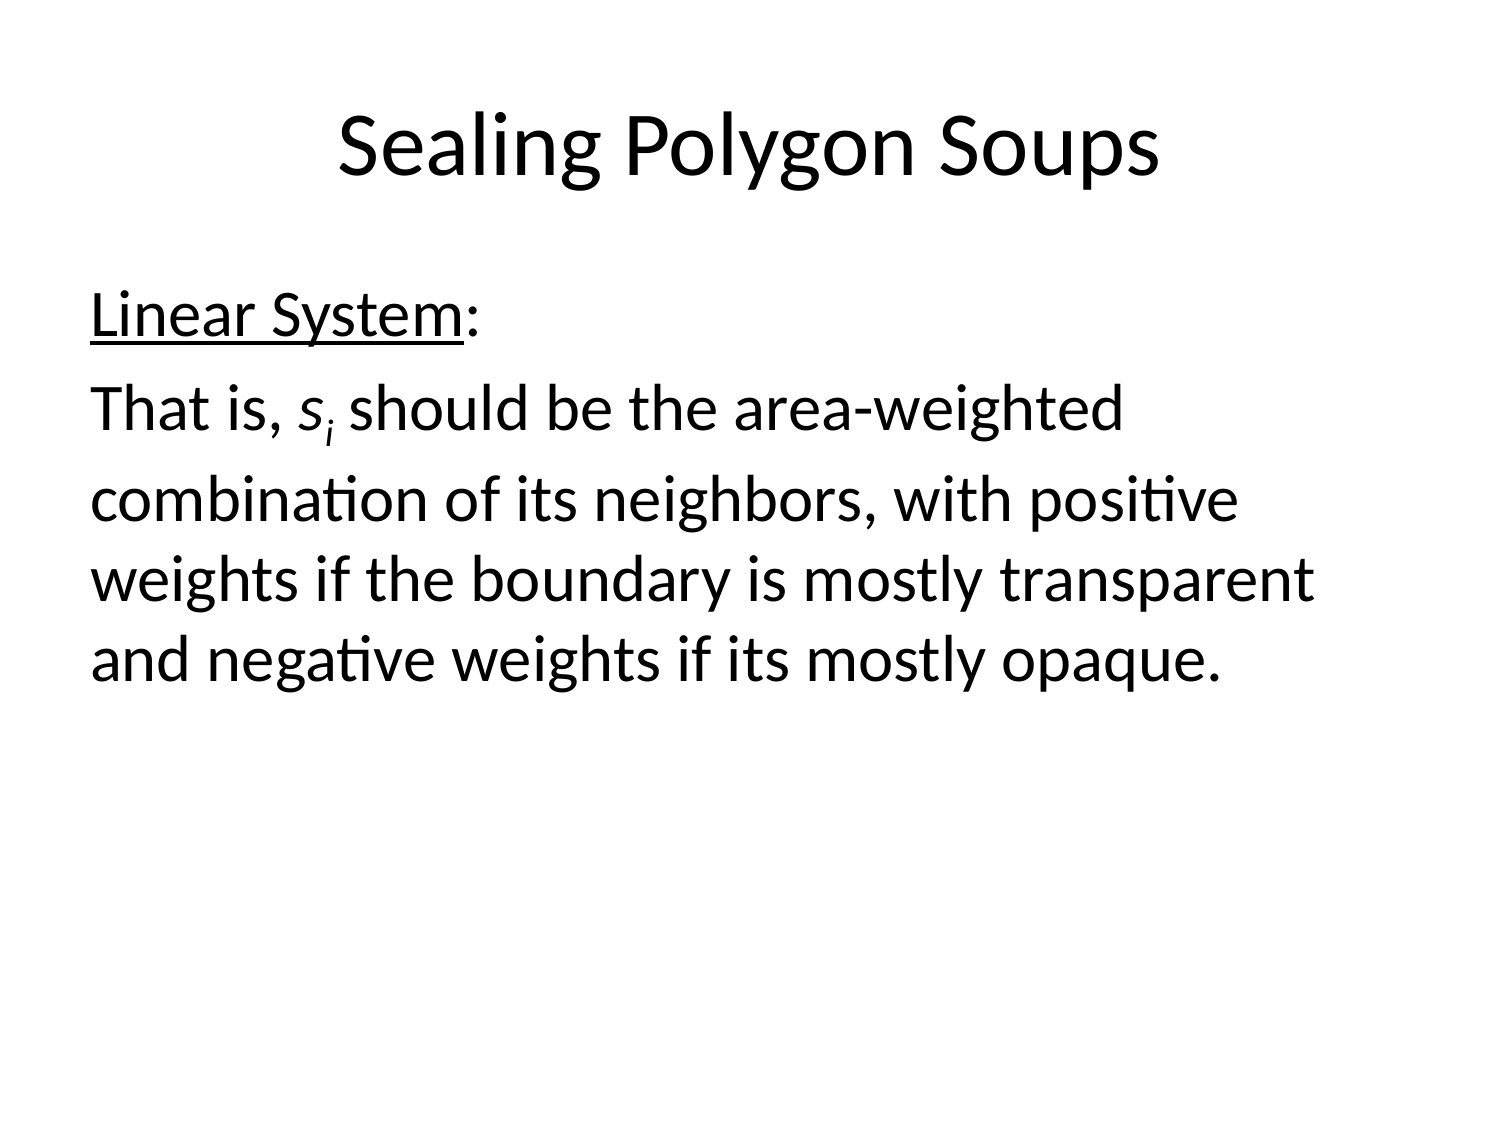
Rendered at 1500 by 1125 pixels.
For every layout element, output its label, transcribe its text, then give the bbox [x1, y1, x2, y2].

list Linear System: That is, si should be the area-weighted combination of its neighbors, with positive weights if the boundary is mostly transparent and negative weights if its mostly opaque. [75, 262, 1425, 1125]
title Sealing Polygon Soups [75, 45, 1425, 233]
